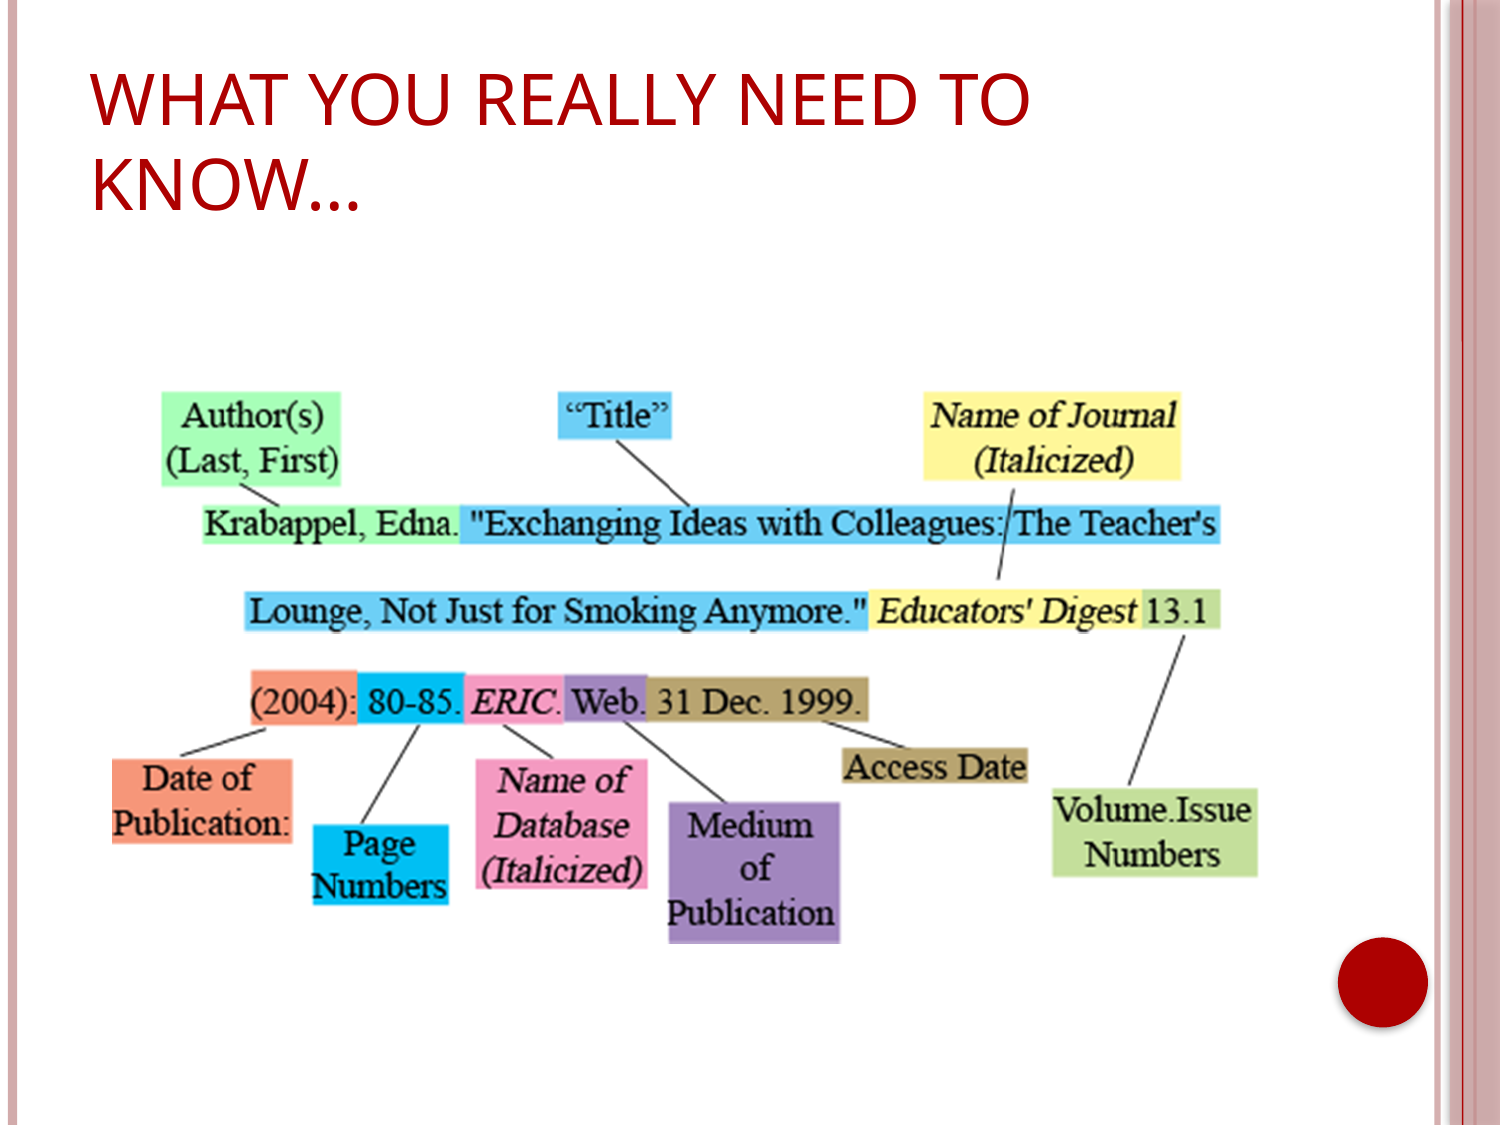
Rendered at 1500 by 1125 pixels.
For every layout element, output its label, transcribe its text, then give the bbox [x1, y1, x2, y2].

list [111, 324, 1338, 944]
title What you really need to know… [75, 45, 1300, 233]
